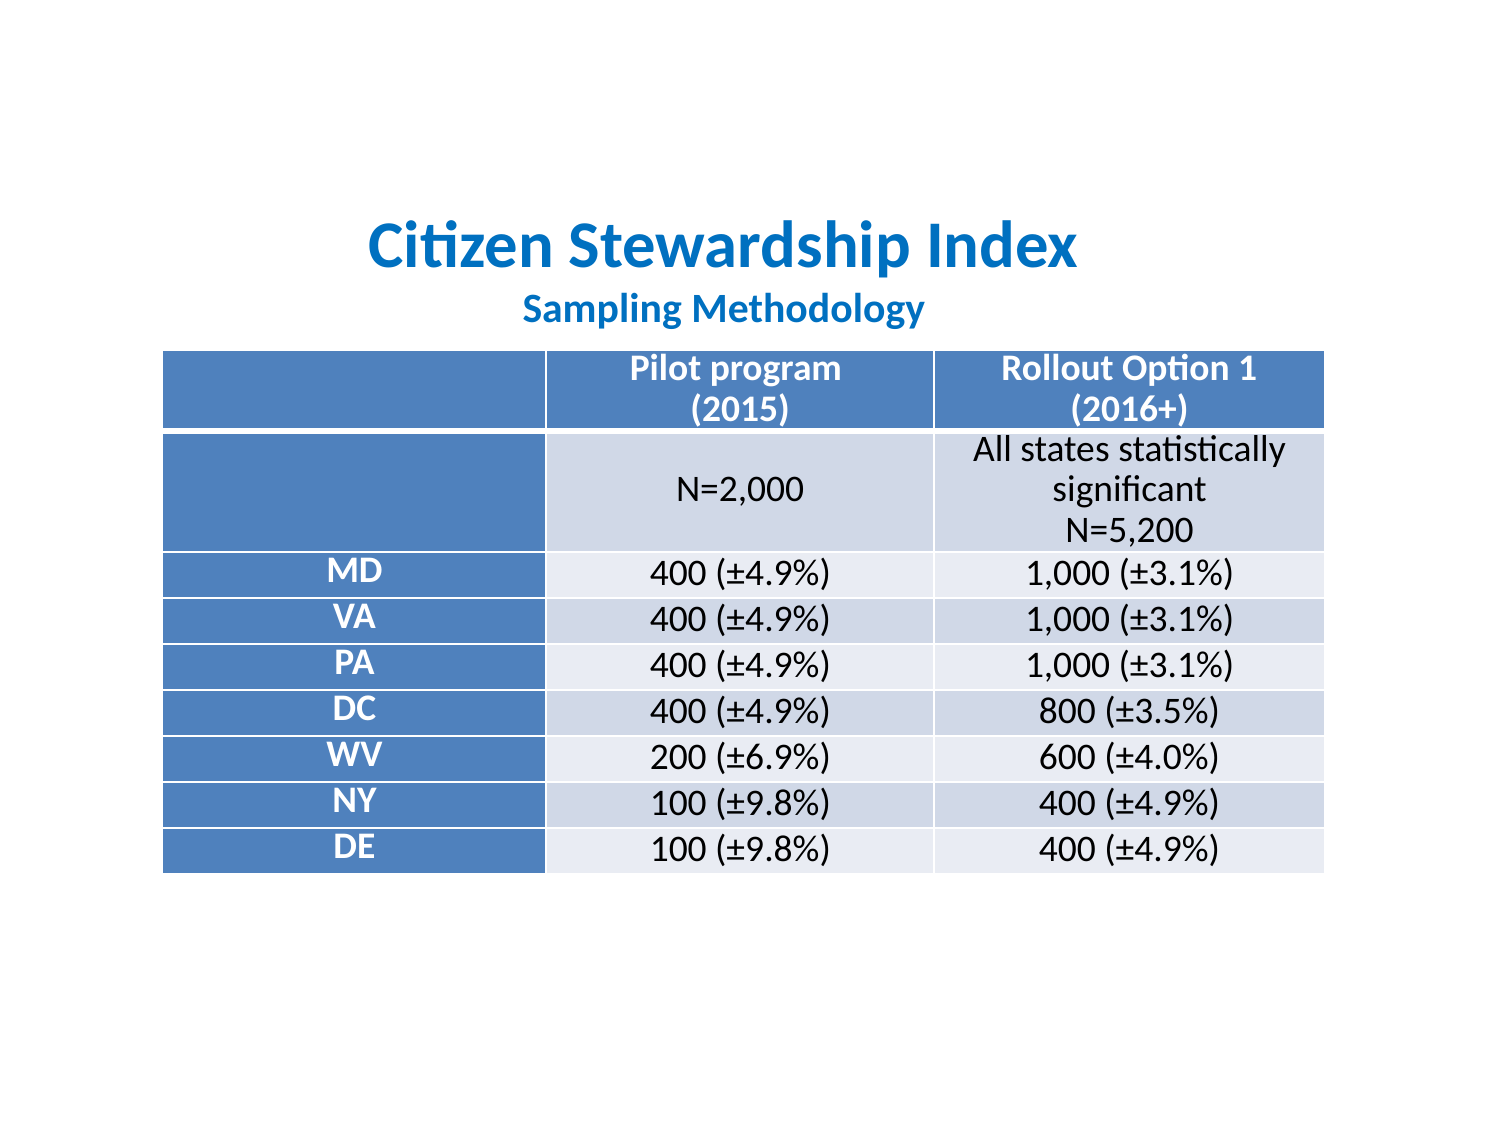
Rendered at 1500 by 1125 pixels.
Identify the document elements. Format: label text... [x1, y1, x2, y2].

table_cell 400 (±4.9%) [935, 783, 1324, 827]
table_cell MD [163, 553, 545, 597]
table_cell [163, 434, 545, 551]
table_cell DC [163, 691, 545, 735]
table_cell 400 (±4.9%) [547, 553, 933, 597]
table_cell N=2,000 [547, 434, 933, 551]
table_cell 400 (±4.9%) [547, 691, 933, 735]
table_cell 400 (±4.9%) [547, 645, 933, 689]
table_cell 400 (±4.9%) [547, 599, 933, 643]
table_cell 100 (±9.8%) [547, 783, 933, 827]
table_cell All states statistically significant N=5,200 [935, 434, 1324, 551]
table_header Pilot program (2015) [547, 351, 933, 428]
table_cell 400 (±4.9%) [935, 829, 1324, 873]
table_cell 200 (±6.9%) [547, 737, 933, 781]
table_header [163, 351, 545, 428]
table_cell DE [163, 829, 545, 873]
table_header Rollout Option 1 (2016+) [935, 351, 1324, 428]
table_cell WV [163, 737, 545, 781]
table_cell 800 (±3.5%) [935, 691, 1324, 735]
table_cell VA [163, 599, 545, 643]
table_cell 1,000 (±3.1%) [935, 553, 1324, 597]
table_cell NY [163, 783, 545, 827]
text_box Citizen Stewardship Index Sampling Methodology [336, 193, 1112, 339]
table_cell 100 (±9.8%) [547, 829, 933, 873]
table_cell PA [163, 645, 545, 689]
table_cell 1,000 (±3.1%) [935, 645, 1324, 689]
table_cell 600 (±4.0%) [935, 737, 1324, 781]
table_cell 1,000 (±3.1%) [935, 599, 1324, 643]
